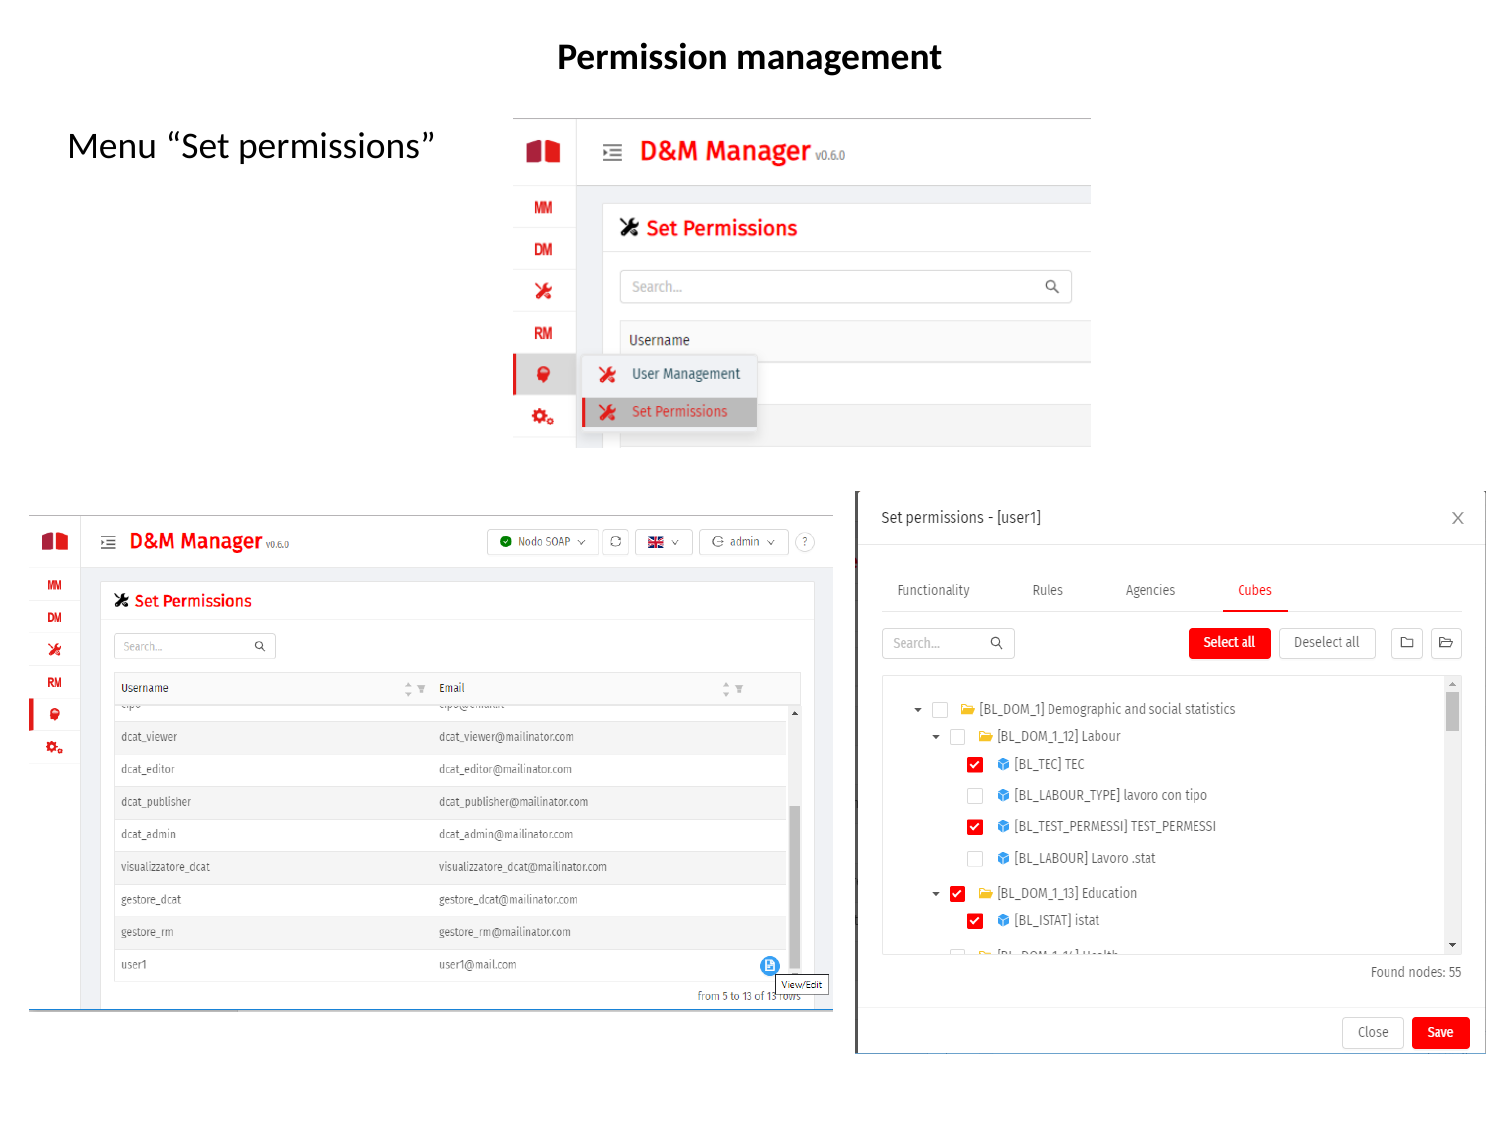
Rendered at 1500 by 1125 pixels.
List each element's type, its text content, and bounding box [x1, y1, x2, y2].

picture [855, 491, 1486, 1055]
text_box Permission management [53, 24, 1447, 84]
text_box Menu “Set permissions” [52, 113, 1447, 894]
picture [513, 118, 1091, 449]
picture [29, 514, 833, 1012]
